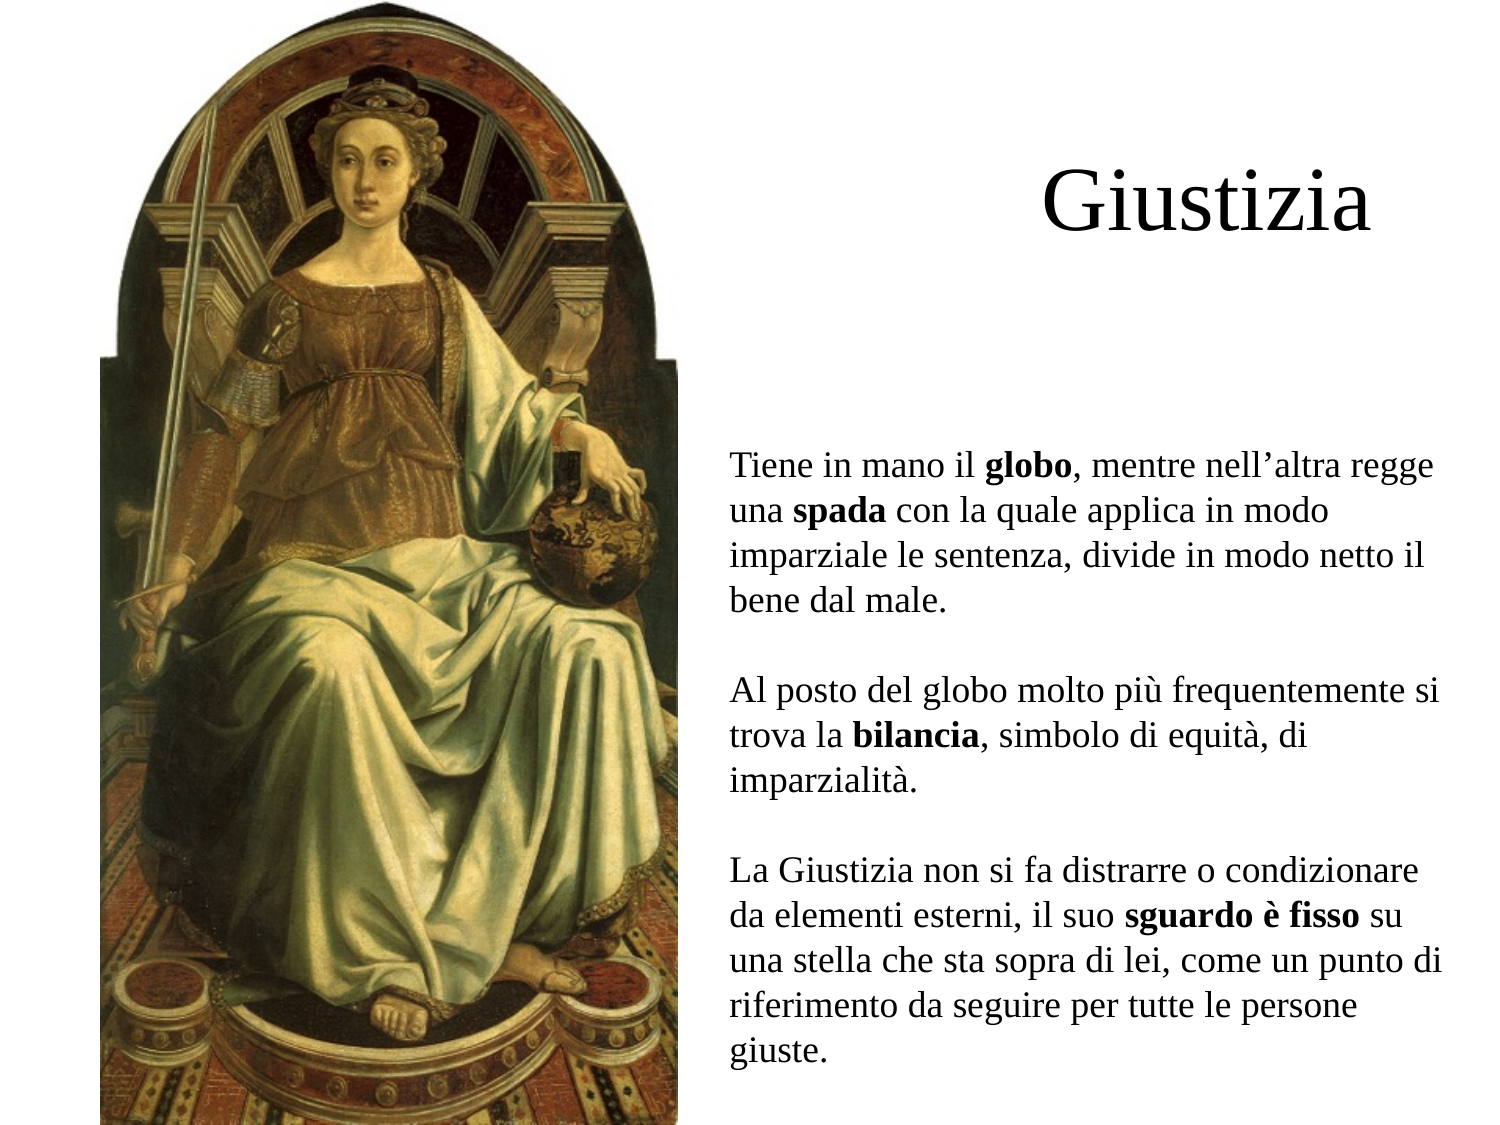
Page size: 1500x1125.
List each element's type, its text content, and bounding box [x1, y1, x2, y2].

picture [100, 0, 678, 1125]
title Giustizia [681, 99, 1388, 288]
text_box Tiene in mano il globo, mentre nell’altra regge una spada con la quale applica in modo imparziale le sentenza, divide in modo netto il bene dal male. Al posto del globo molto più frequentemente si trova la bilancia, simbolo di equità, di imparzialità. La Giustizia non si fa distrarre o condizionare da elementi esterni, il suo sguardo è fisso su una stella che sta sopra di lei, come un punto di riferimento da seguire per tutte le persone giuste. [714, 432, 1465, 1078]
